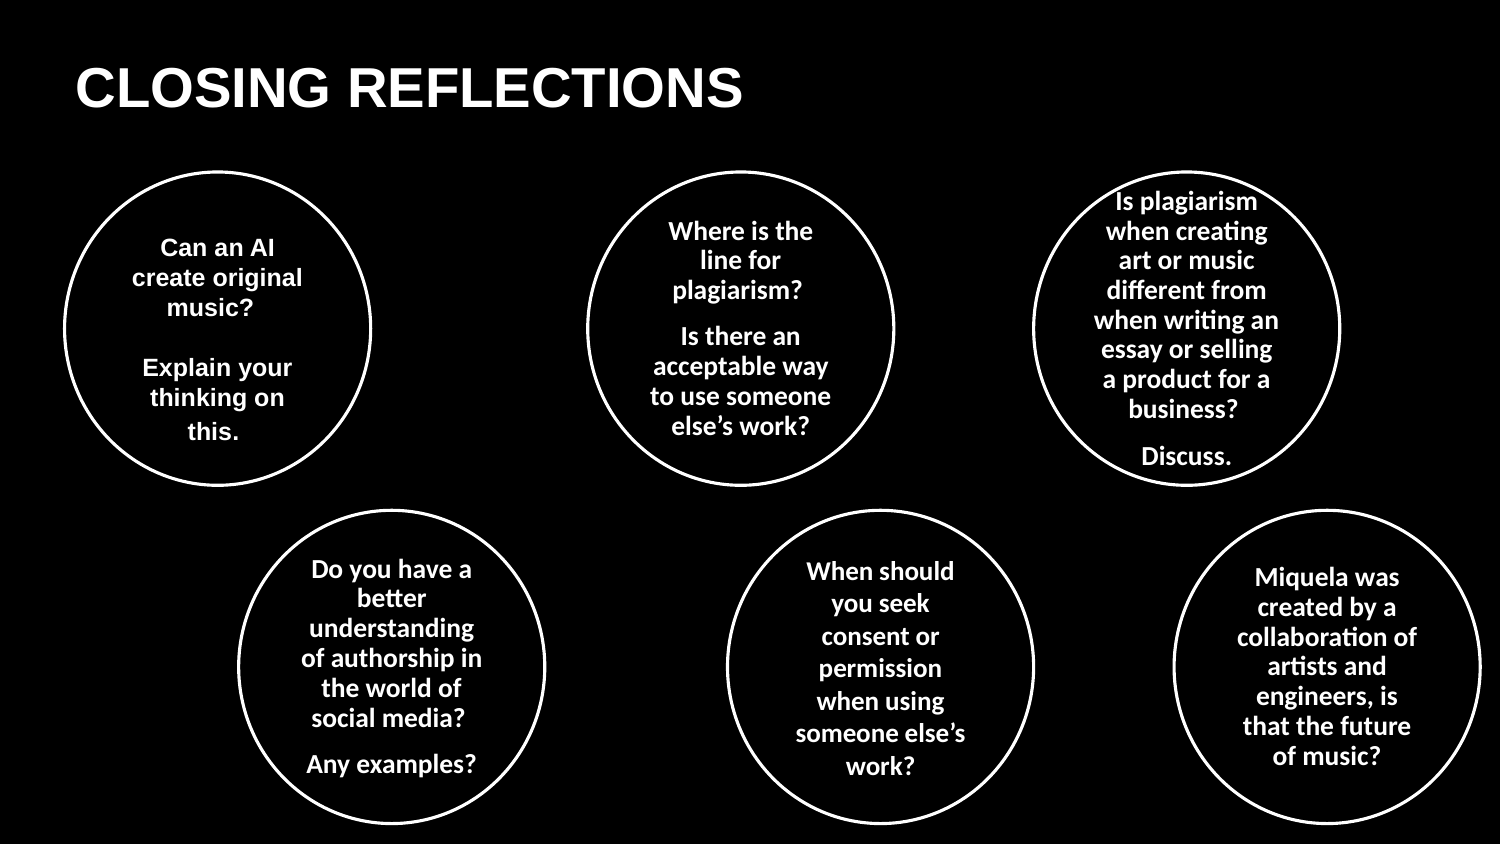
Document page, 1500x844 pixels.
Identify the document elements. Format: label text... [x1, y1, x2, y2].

text_box Do you have a better understanding of authorship in the world of social media? Any examples? [238, 510, 545, 824]
text_box Where is the line for plagiarism? Is there an acceptable way to use someone else’s work? [587, 171, 894, 486]
text_box When should you seek consent or permission when using someone else’s work? [727, 510, 1034, 824]
text_box Miquela was created by a collaboration of artists and engineers, is that the future of music? [1174, 510, 1481, 824]
text_box Can an AI create original music? Explain your thinking on this. [64, 171, 371, 486]
title CLOSING REFLECTIONS [64, 45, 1097, 134]
text_box Is plagiarism when creating art or music different from when writing an essay or selling a product for a business? Discuss. [1033, 171, 1340, 486]
